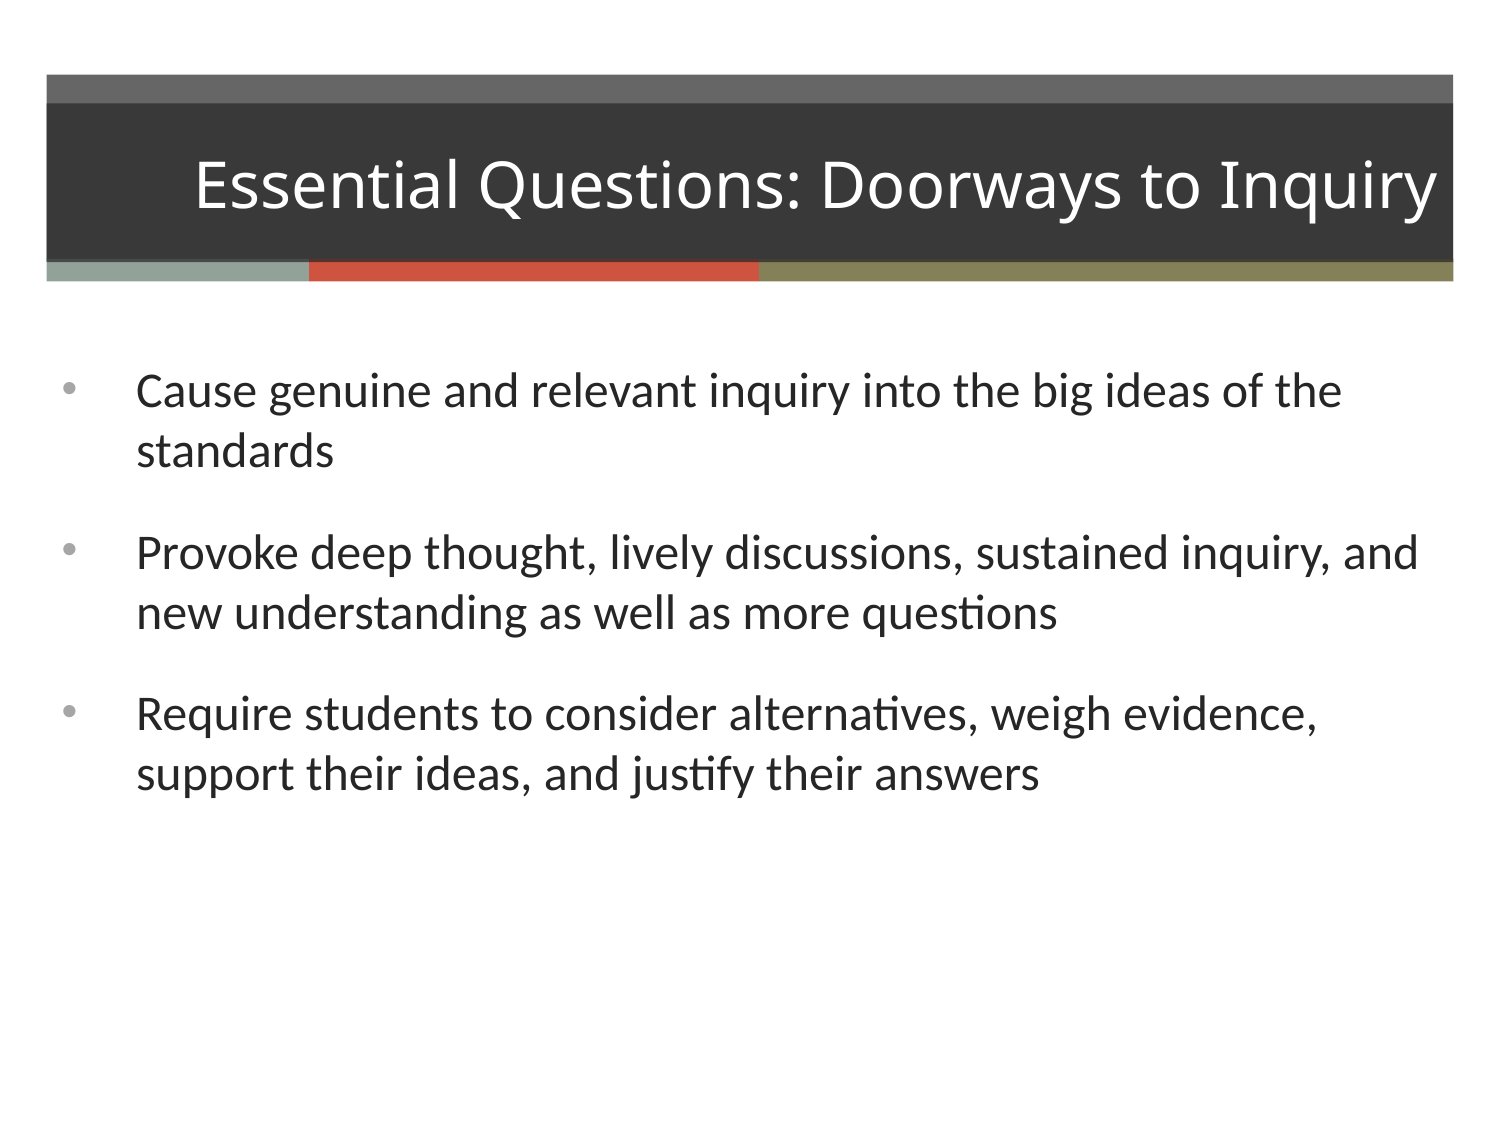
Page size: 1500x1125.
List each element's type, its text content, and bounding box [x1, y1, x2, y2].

list Cause genuine and relevant inquiry into the big ideas of the standards Provoke deep thought, lively discussions, sustained inquiry, and new understanding as well as more questions Require students to consider alternatives, weigh evidence, support their ideas, and justify their answers [46, 350, 1454, 1005]
title Essential Questions: Doorways to Inquiry [46, 103, 1454, 263]
